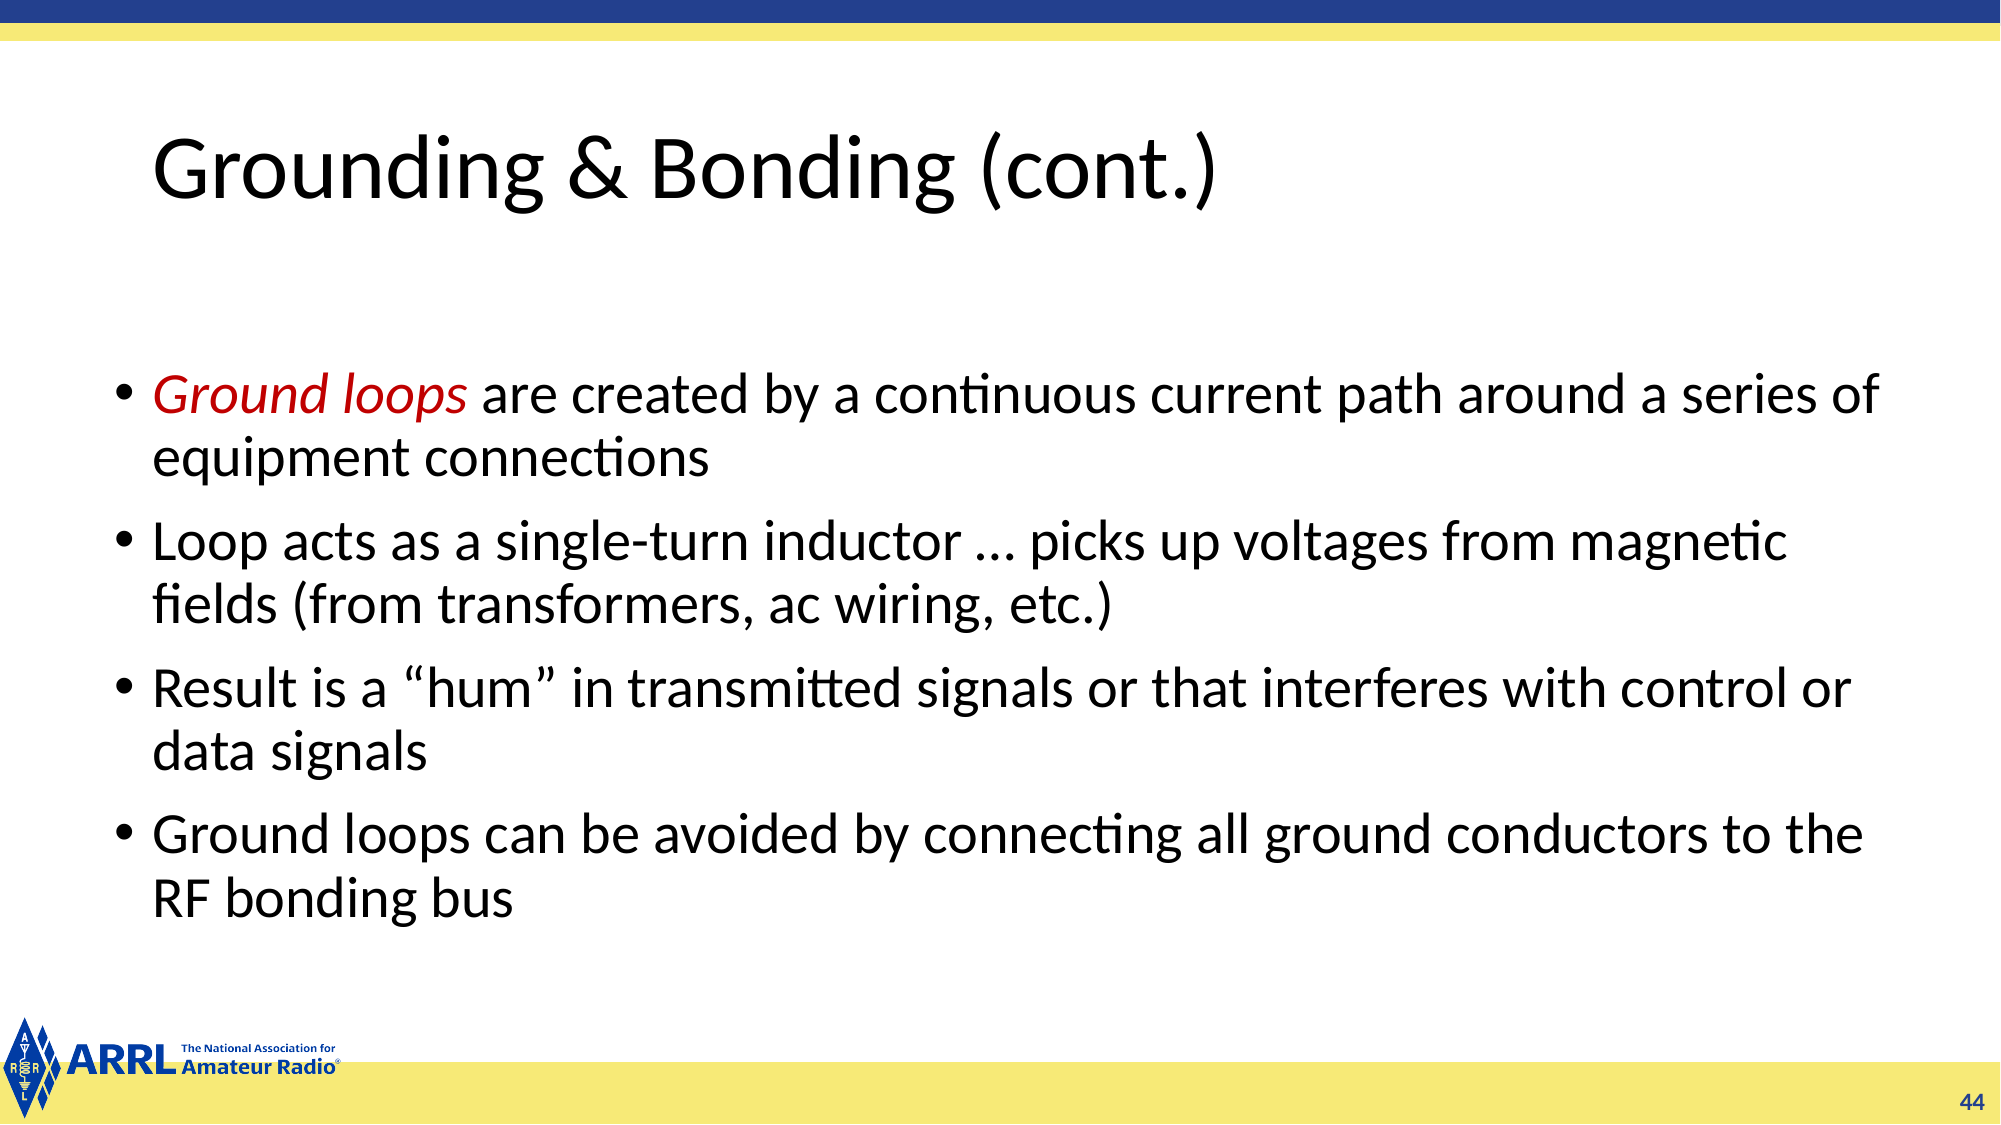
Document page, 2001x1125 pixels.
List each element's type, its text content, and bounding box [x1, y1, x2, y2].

picture [1, 1015, 342, 1121]
title Grounding & Bonding (cont.) [137, 59, 1863, 278]
list Ground loops are created by a continuous current path around a series of equipment connections Loop acts as a single-turn inductor … picks up voltages from magnetic fields (from transformers, ac wiring, etc.) Result is a “hum” in transmitted signals or that interferes with control or data signals Ground loops can be avoided by connecting all ground conductors to the RF bonding bus [99, 355, 1900, 1075]
